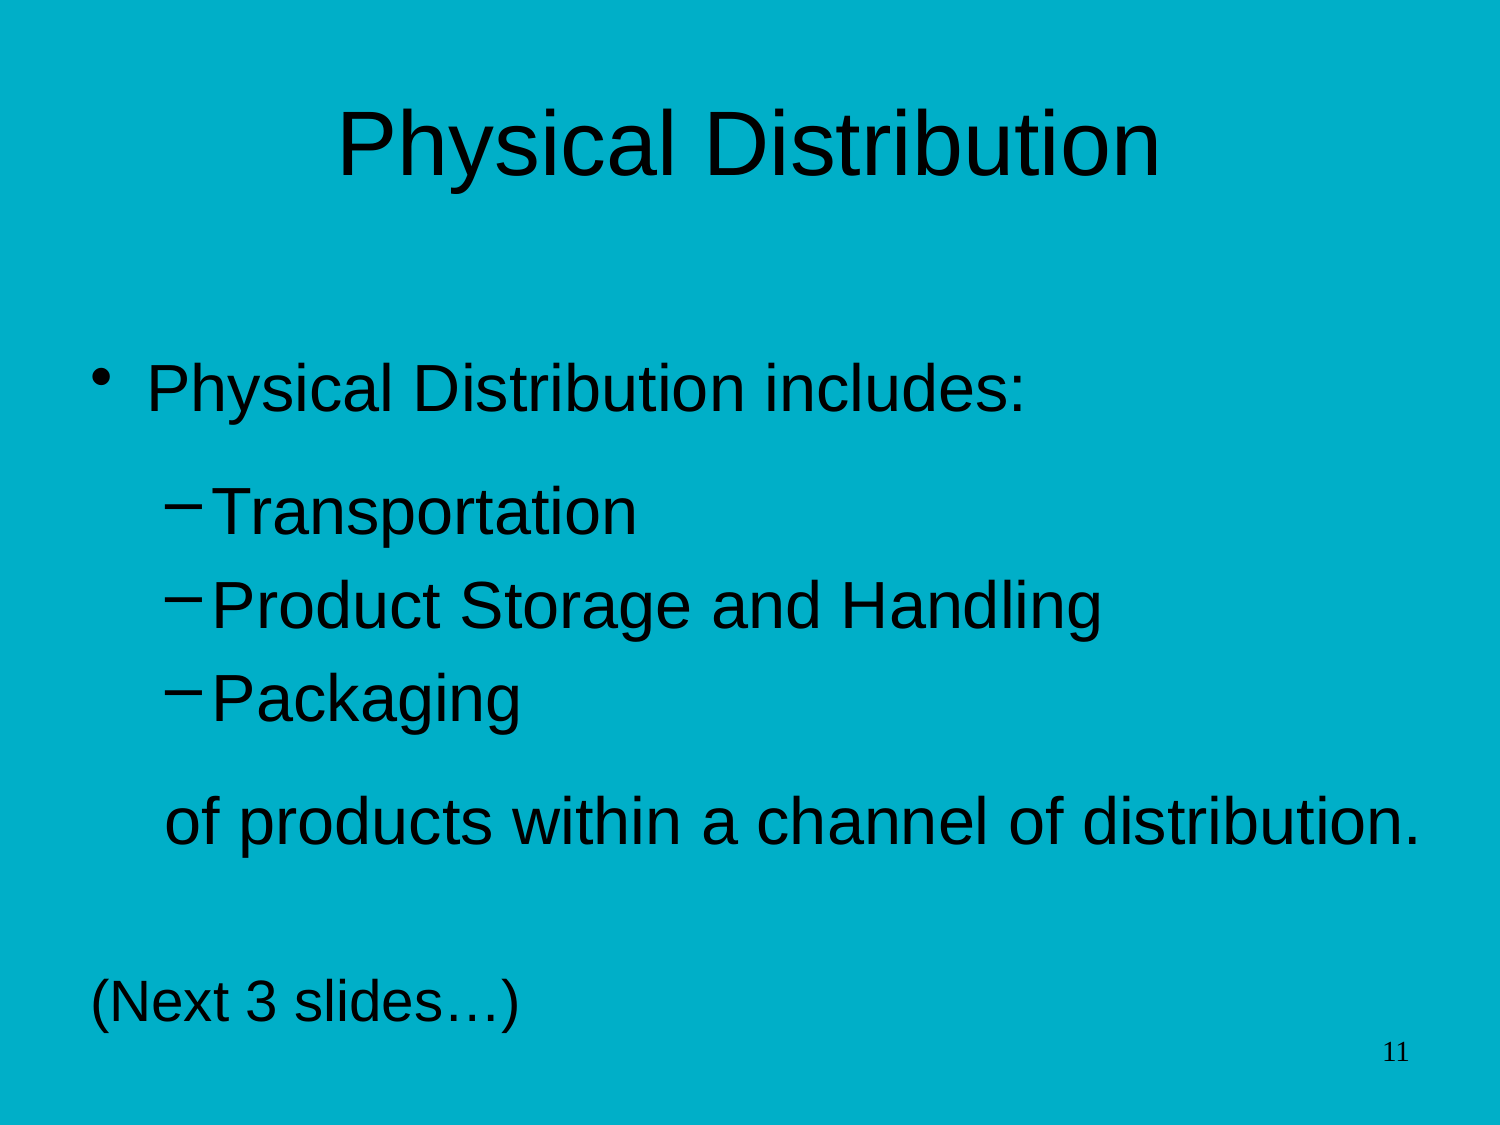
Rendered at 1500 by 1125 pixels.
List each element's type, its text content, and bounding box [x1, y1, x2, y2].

title Physical Distribution [74, 44, 1426, 233]
slide_number 11 [1074, 1024, 1426, 1103]
list Physical Distribution includes: Transportation Product Storage and Handling Packaging of products within a channel of distribution. (Next 3 slides…) [74, 337, 1451, 926]
